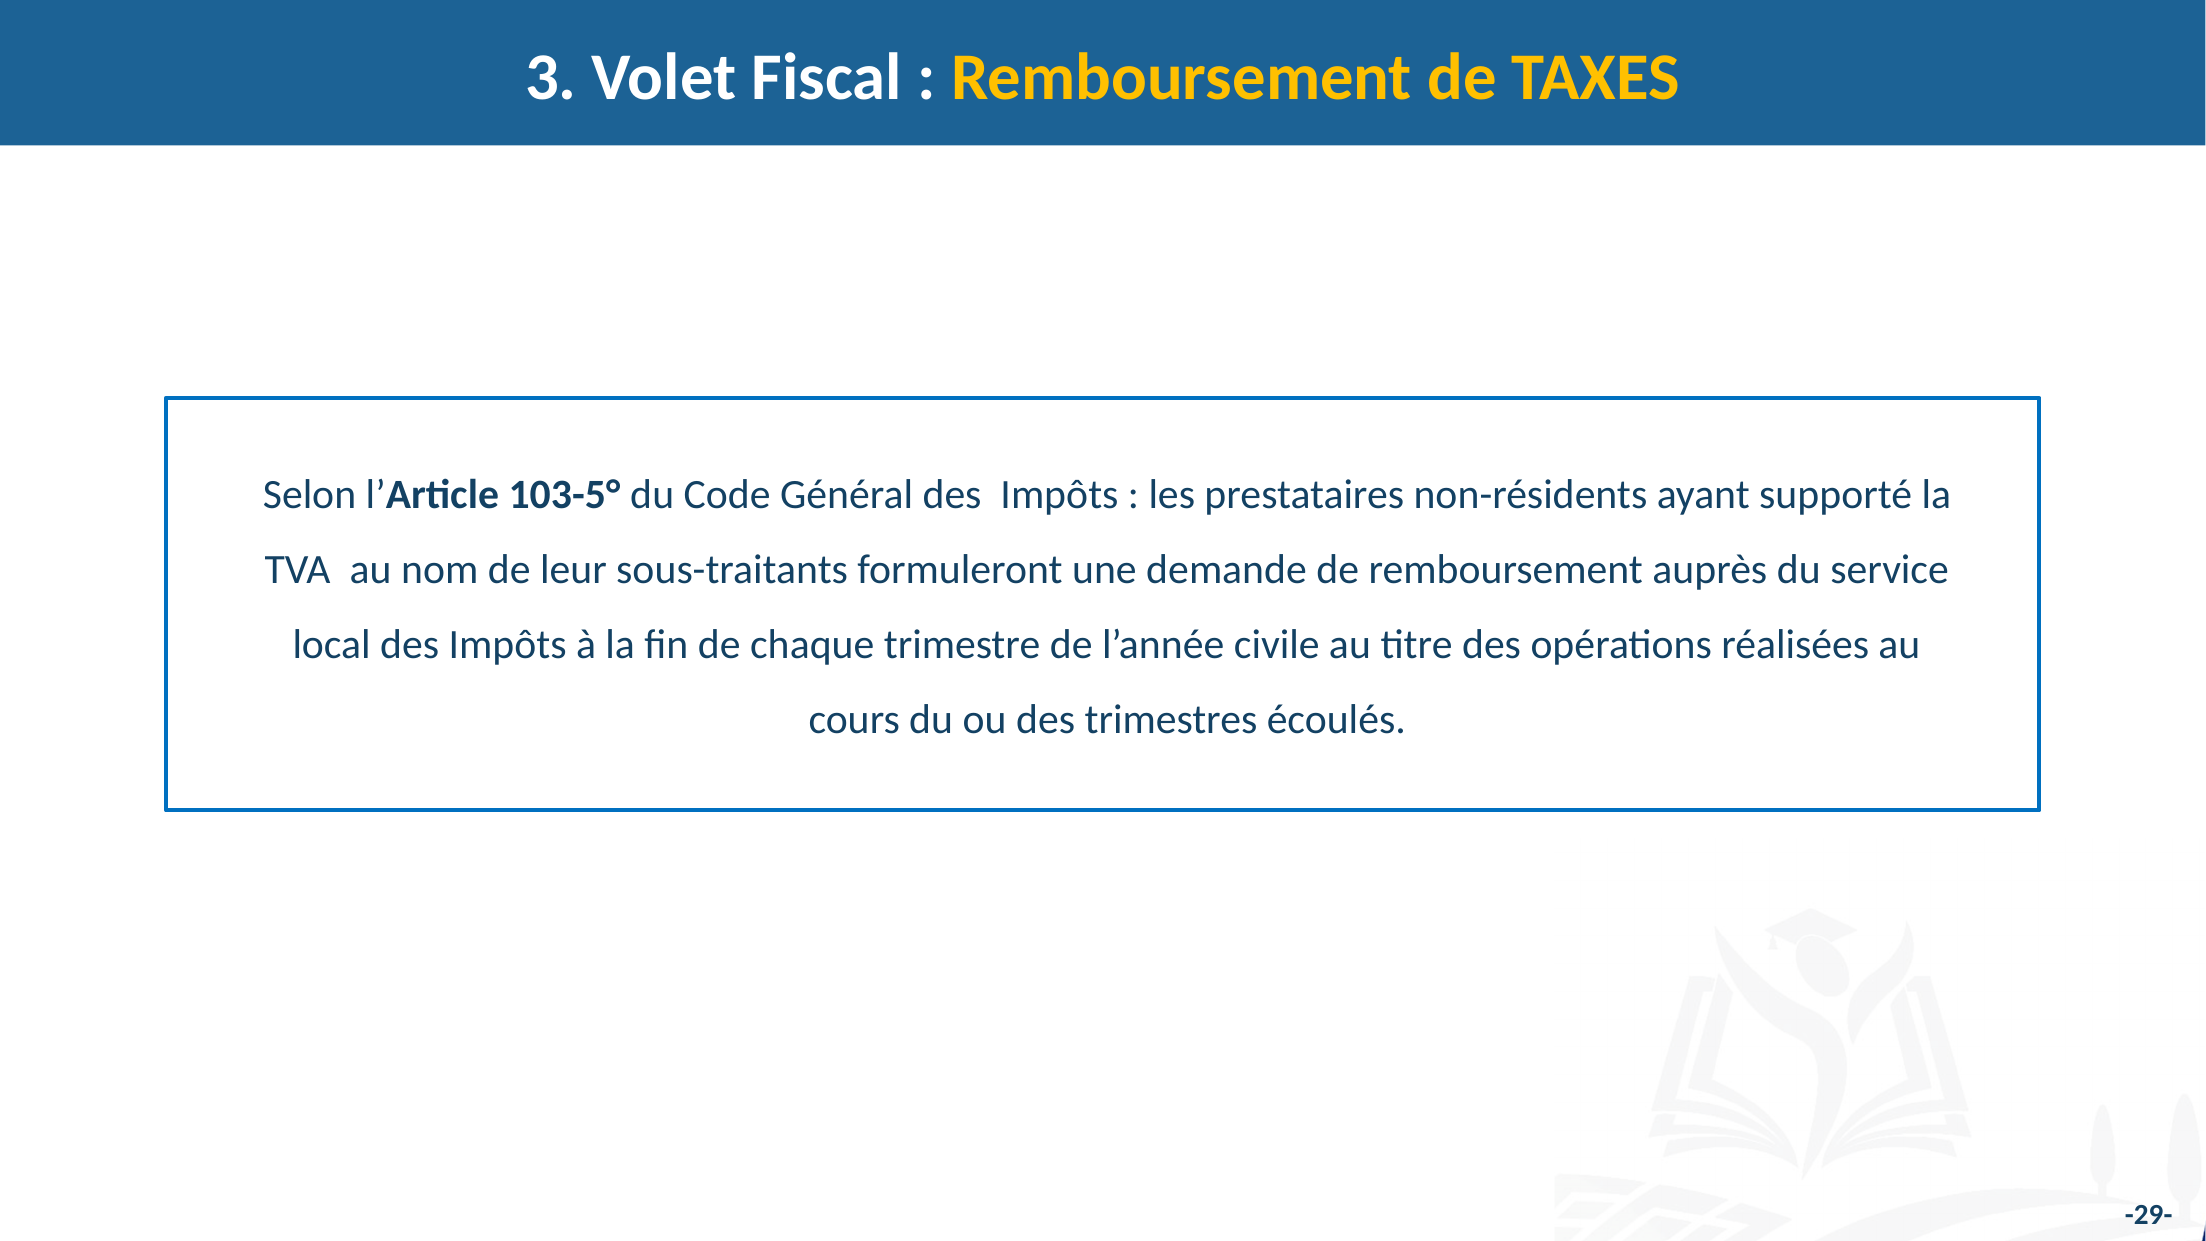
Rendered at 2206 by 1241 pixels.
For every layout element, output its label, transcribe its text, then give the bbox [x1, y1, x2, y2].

picture [1554, 837, 2206, 1241]
text_box 3. Volet Fiscal : Remboursement de TAXES [0, 0, 2206, 147]
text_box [165, 397, 2040, 811]
